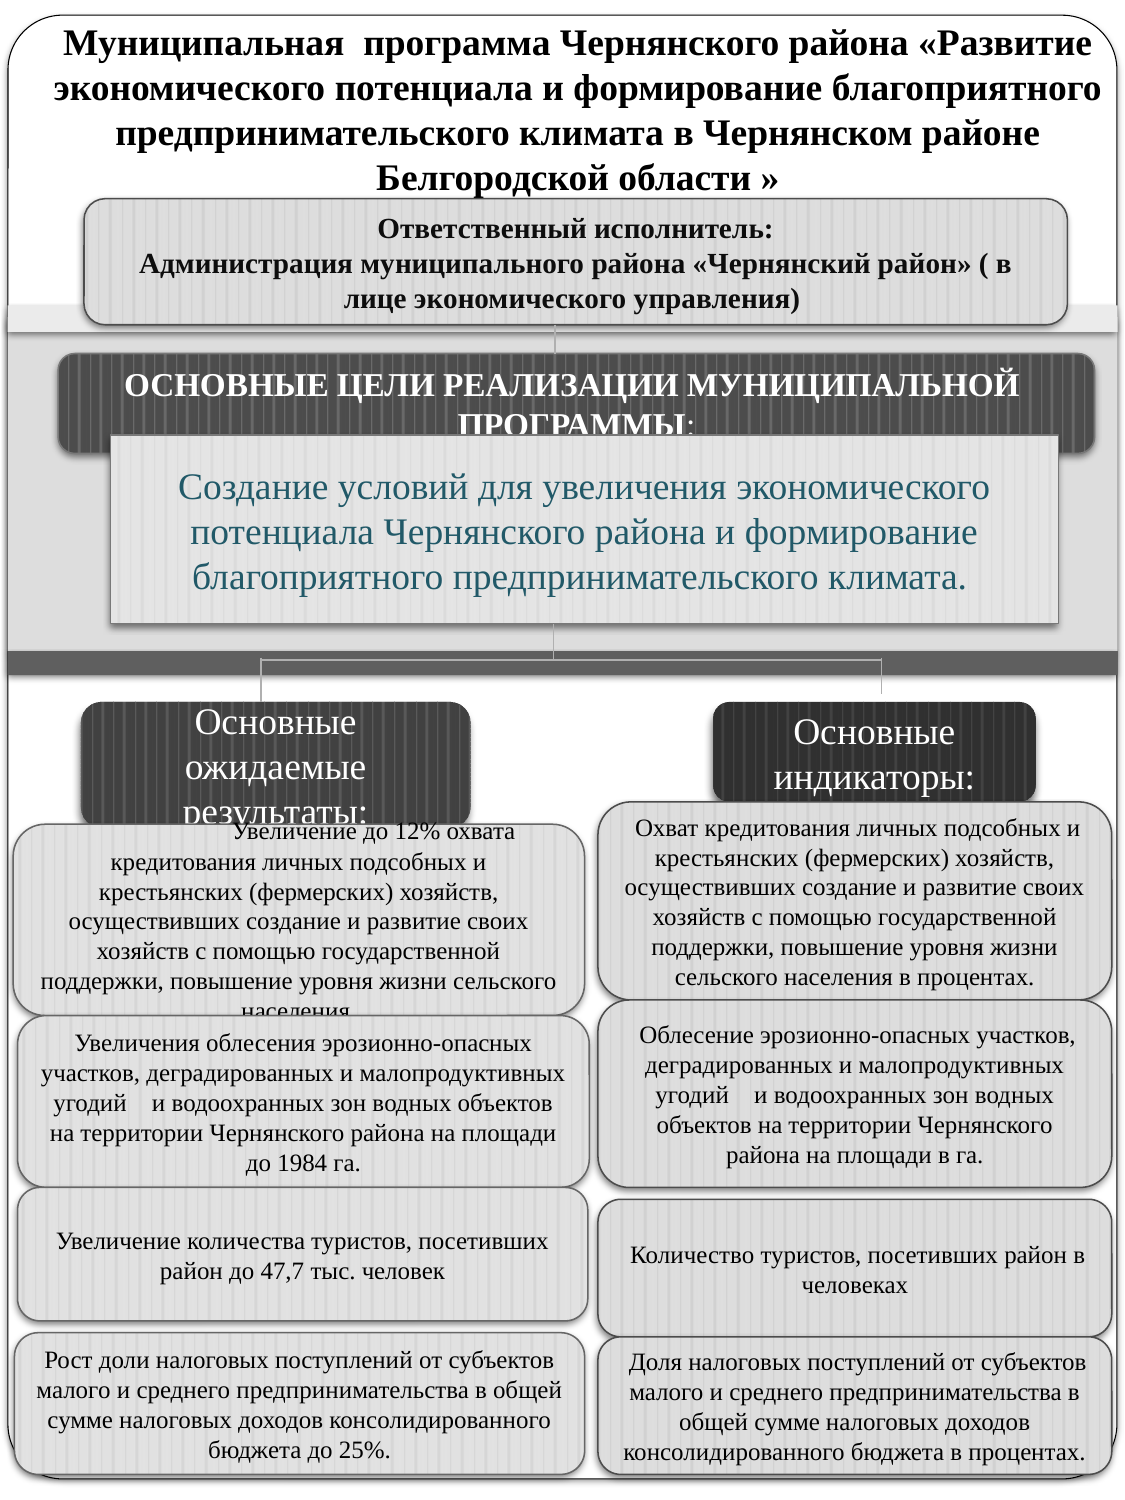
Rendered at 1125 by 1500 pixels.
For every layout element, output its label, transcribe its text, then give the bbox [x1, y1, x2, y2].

text_box Охват кредитования личных подсобных и крестьянских (фермерских) хозяйств, осуществивших создание и развитие своих хозяйств с помощью государственной поддержки, повышение уровня жизни сельского населения в процентах. [597, 801, 1113, 1000]
text_box Увеличение до 12% охвата кредитования личных подсобных и крестьянских (фермерских) хозяйств, осуществивших создание и развитие своих хозяйств с помощью государственной поддержки, повышение уровня жизни сельского населения. [12, 823, 586, 1015]
text_box Увеличения облесения эрозионно-опасных участков, деградированных и малопродуктивных угодий и водоохранных зон водных объектов на территории Чернянского района на площади до 1984 га. [16, 1014, 591, 1186]
title Муниципальная программа Чернянского района «Развитие экономического потенциала и формирование благоприятного предпринимательского климата в Чернянском районе Белгородской области » [30, 41, 1125, 183]
text_box Основные индикаторы: [713, 701, 1036, 799]
text_box Основные ожидаемые результаты: [80, 701, 471, 822]
text_box Рост доли налоговых поступлений от субъектов малого и среднего предпринимательства в общей сумме налоговых доходов консолидированного бюджета до 25%. [13, 1331, 586, 1476]
text_box Количество туристов, посетивших район в человеках [597, 1198, 1113, 1336]
text_box Облесение эрозионно-опасных участков, деградированных и малопродуктивных угодий и водоохранных зон водных объектов на территории Чернянского района на площади в га. [597, 999, 1113, 1189]
text_box Доля налоговых поступлений от субъектов малого и среднего предпринимательства в общей сумме налоговых доходов консолидированного бюджета в процентах. [597, 1336, 1113, 1476]
text_box Ответственный исполнитель: Администрация муниципального района «Чернянский район» ( в лице экономического управления) [83, 197, 1069, 326]
text_box Увеличение количества туристов, посетивших район до 47,7 тыс. человек [16, 1186, 589, 1322]
text_box Создание условий для увеличения экономического потенциала Чернянского района и формирование благоприятного предпринимательского климата. [110, 434, 1059, 624]
text_box ОСНОВНЫЕ ЦЕЛИ РЕАЛИЗАЦИИ МУНИЦИПАЛЬНОЙ ПРОГРАММЫ: [57, 352, 1096, 455]
